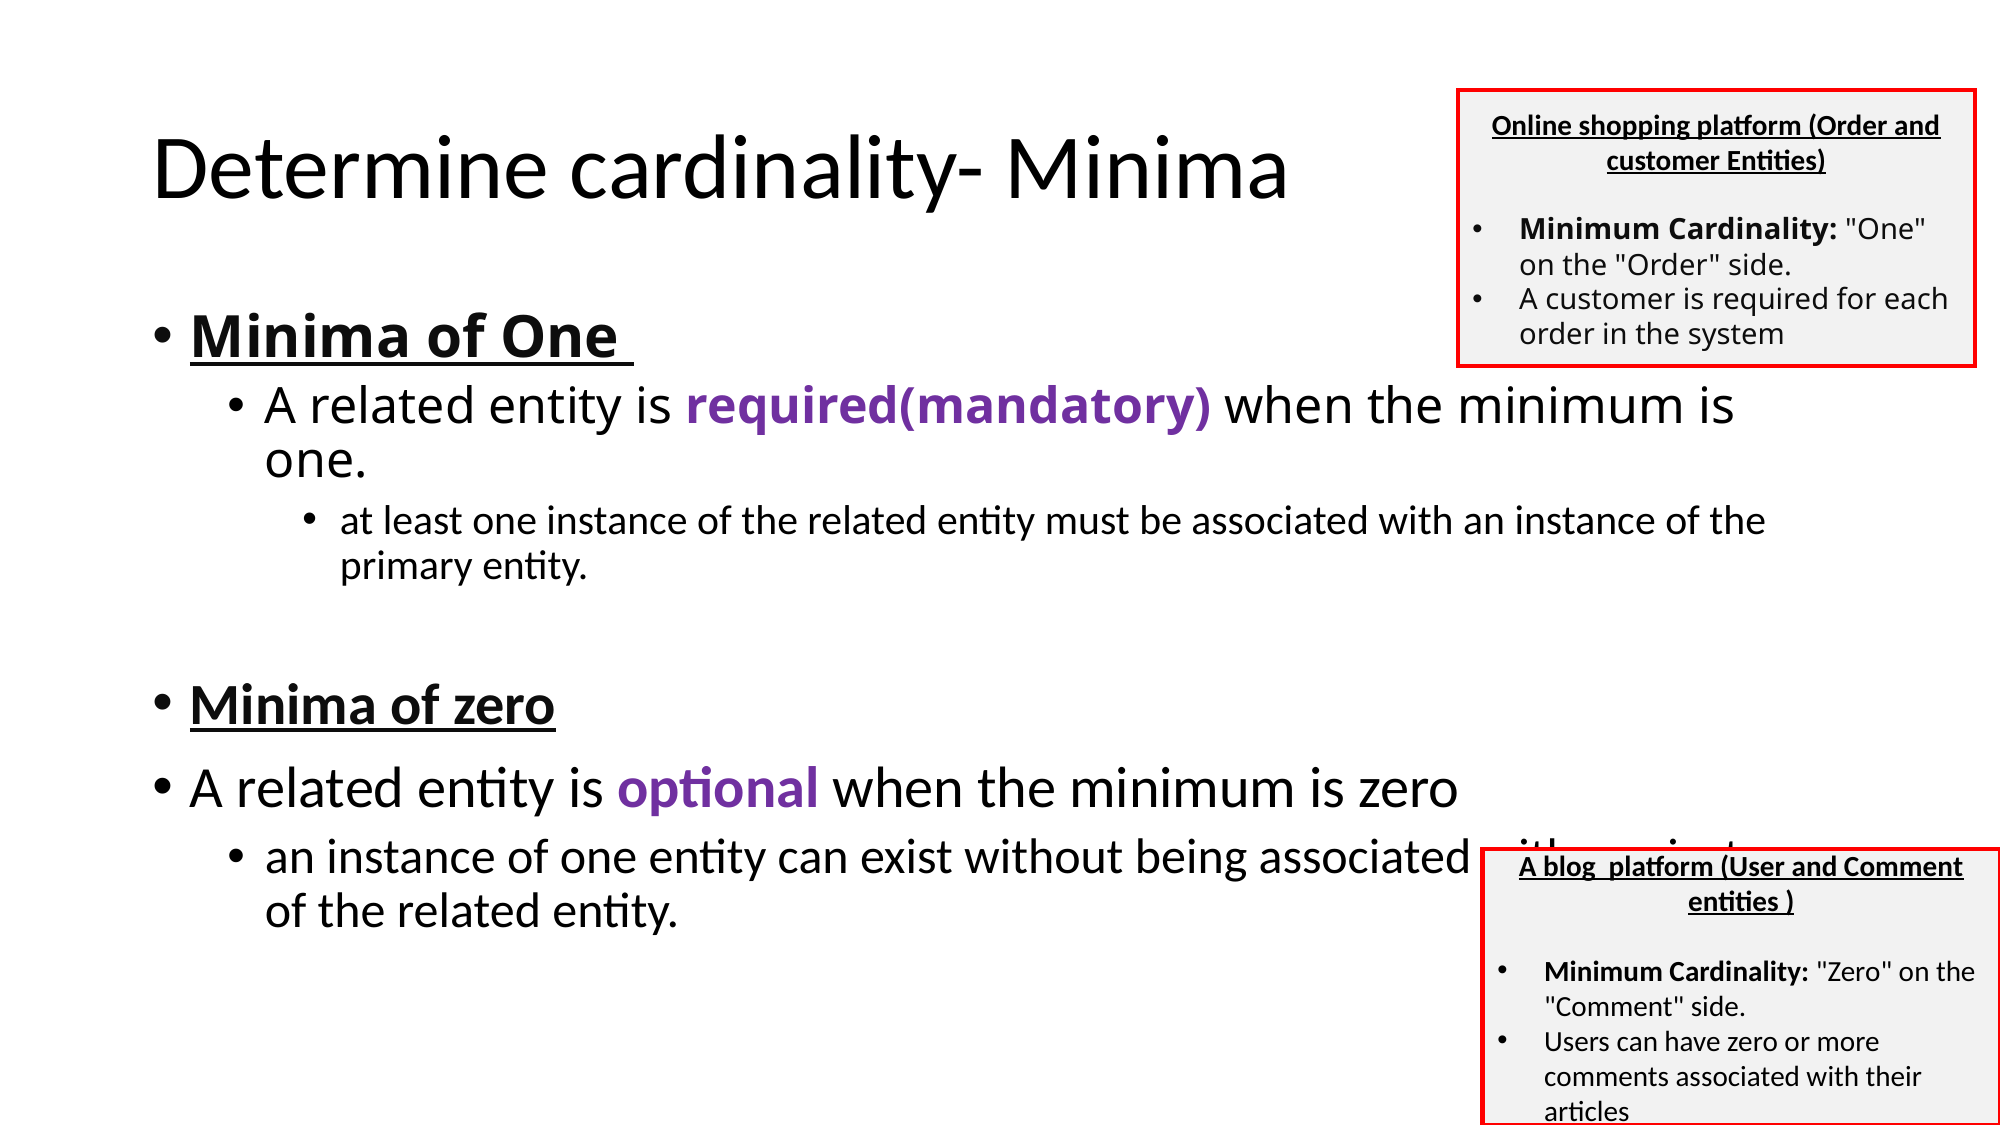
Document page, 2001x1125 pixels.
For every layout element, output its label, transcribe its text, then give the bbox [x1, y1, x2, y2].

text_box A blog platform (User and Comment entities ) Minimum Cardinality: "Zero" on the "Comment" side. Users can have zero or more comments associated with their articles [1481, 848, 2000, 1125]
text_box Online shopping platform (Order and customer Entities) Minimum Cardinality: "One" on the "Order" side. A customer is required for each order in the system [1457, 89, 1976, 367]
list Minima of One A related entity is required(mandatory) when the minimum is one. at least one instance of the related entity must be associated with an instance of the primary entity. Minima of zero A related entity is optional when the minimum is zero an instance of one entity can exist without being associated with any instance of the related entity. [137, 299, 1863, 1066]
title Determine cardinality- Minima [137, 59, 1863, 278]
